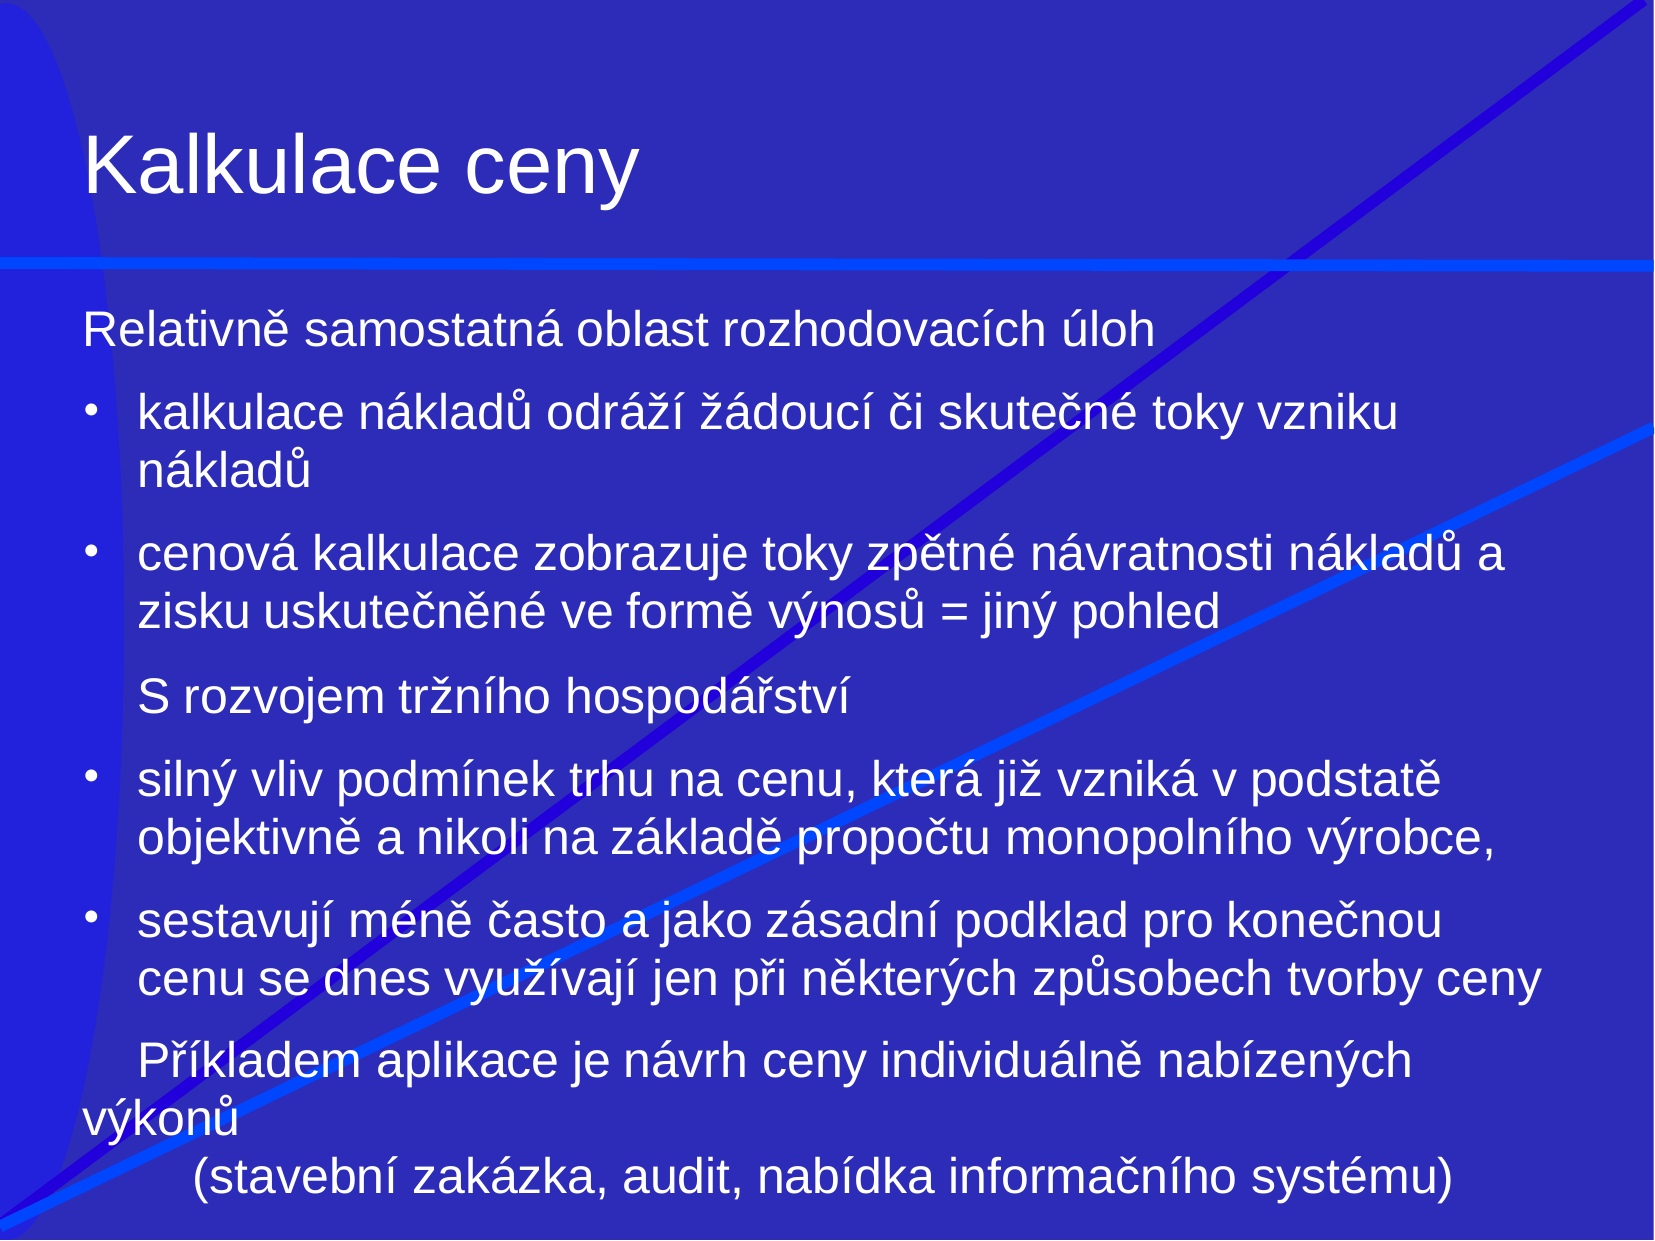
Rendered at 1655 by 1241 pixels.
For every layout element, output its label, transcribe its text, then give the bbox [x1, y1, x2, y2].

text_box Relativně samostatná oblast rozhodovacích úloh kalkulace nákladů odráží žádoucí či skutečné toky vzniku nákladů cenová kalkulace zobrazuje toky zpětné návratnosti nákladů a zisku uskutečněné ve formě výnosů = jiný pohled S rozvojem tržního hospodářství silný vliv podmínek trhu na cenu, která již vzniká v podstatě objektivně a nikoli na základě propočtu monopolního výrobce, sestavují méně často a jako zásadní podklad pro konečnou cenu se dnes využívají jen při některých způsobech tvorby ceny Příkladem aplikace je návrh ceny individuálně nabízených výkonů (stavební zakázka, audit, nabídka informačního systému) [80, 296, 1553, 1204]
title Kalkulace ceny [80, 110, 1574, 318]
